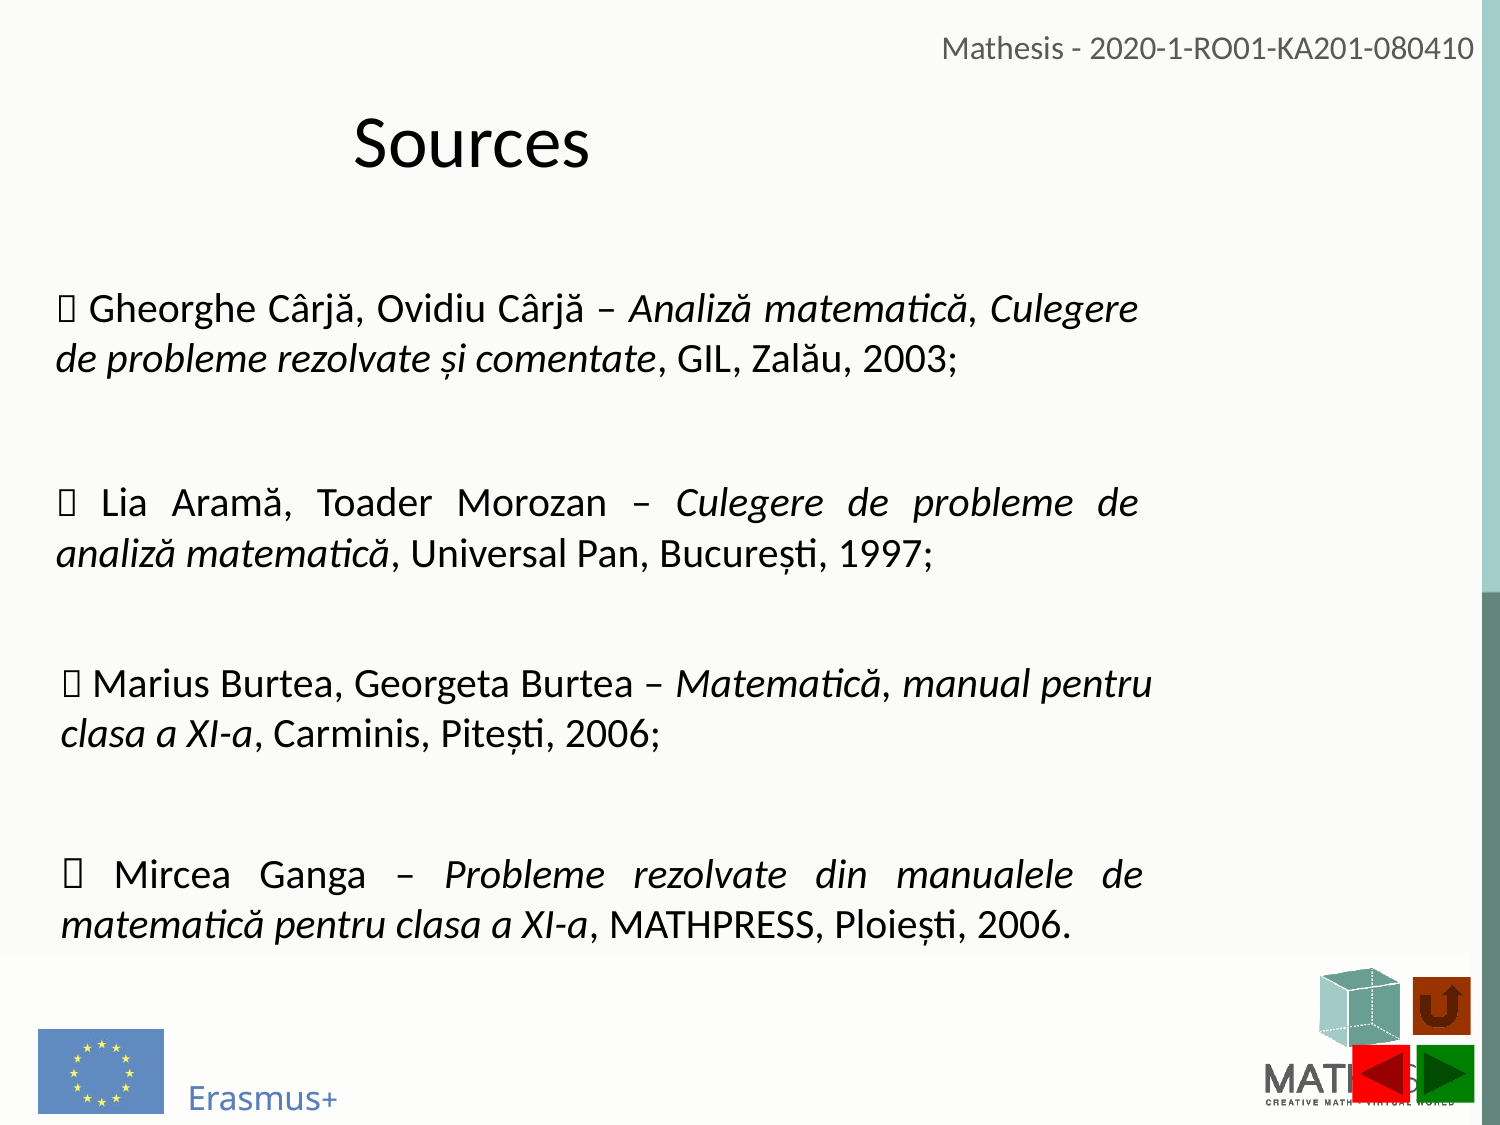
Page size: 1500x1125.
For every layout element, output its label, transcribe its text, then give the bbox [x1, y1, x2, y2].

text_box [1416, 1044, 1475, 1103]
text_box [1412, 977, 1471, 1035]
text_box  Lia Aramă, Toader Morozan – Culegere de probleme de analiză matematică, Universal Pan, Bucureşti, 1997; [41, 467, 1154, 583]
text_box [1352, 1044, 1411, 1103]
text_box  Gheorghe Cârjă, Ovidiu Cârjă – Analiză matematică, Culegere de probleme rezolvate şi comentate, GIL, Zalău, 2003; [40, 273, 1154, 389]
text_box  Marius Burtea, Georgeta Burtea – Matematică, manual pentru clasa a XI-a, Carminis, Piteşti, 2006; [45, 648, 1168, 763]
text_box  Mircea Ganga – Probleme rezolvate din manualele de matematică pentru clasa a XI-a, MATHPRESS, Ploieşti, 2006. [45, 839, 1159, 955]
text_box Sources [182, 72, 762, 203]
